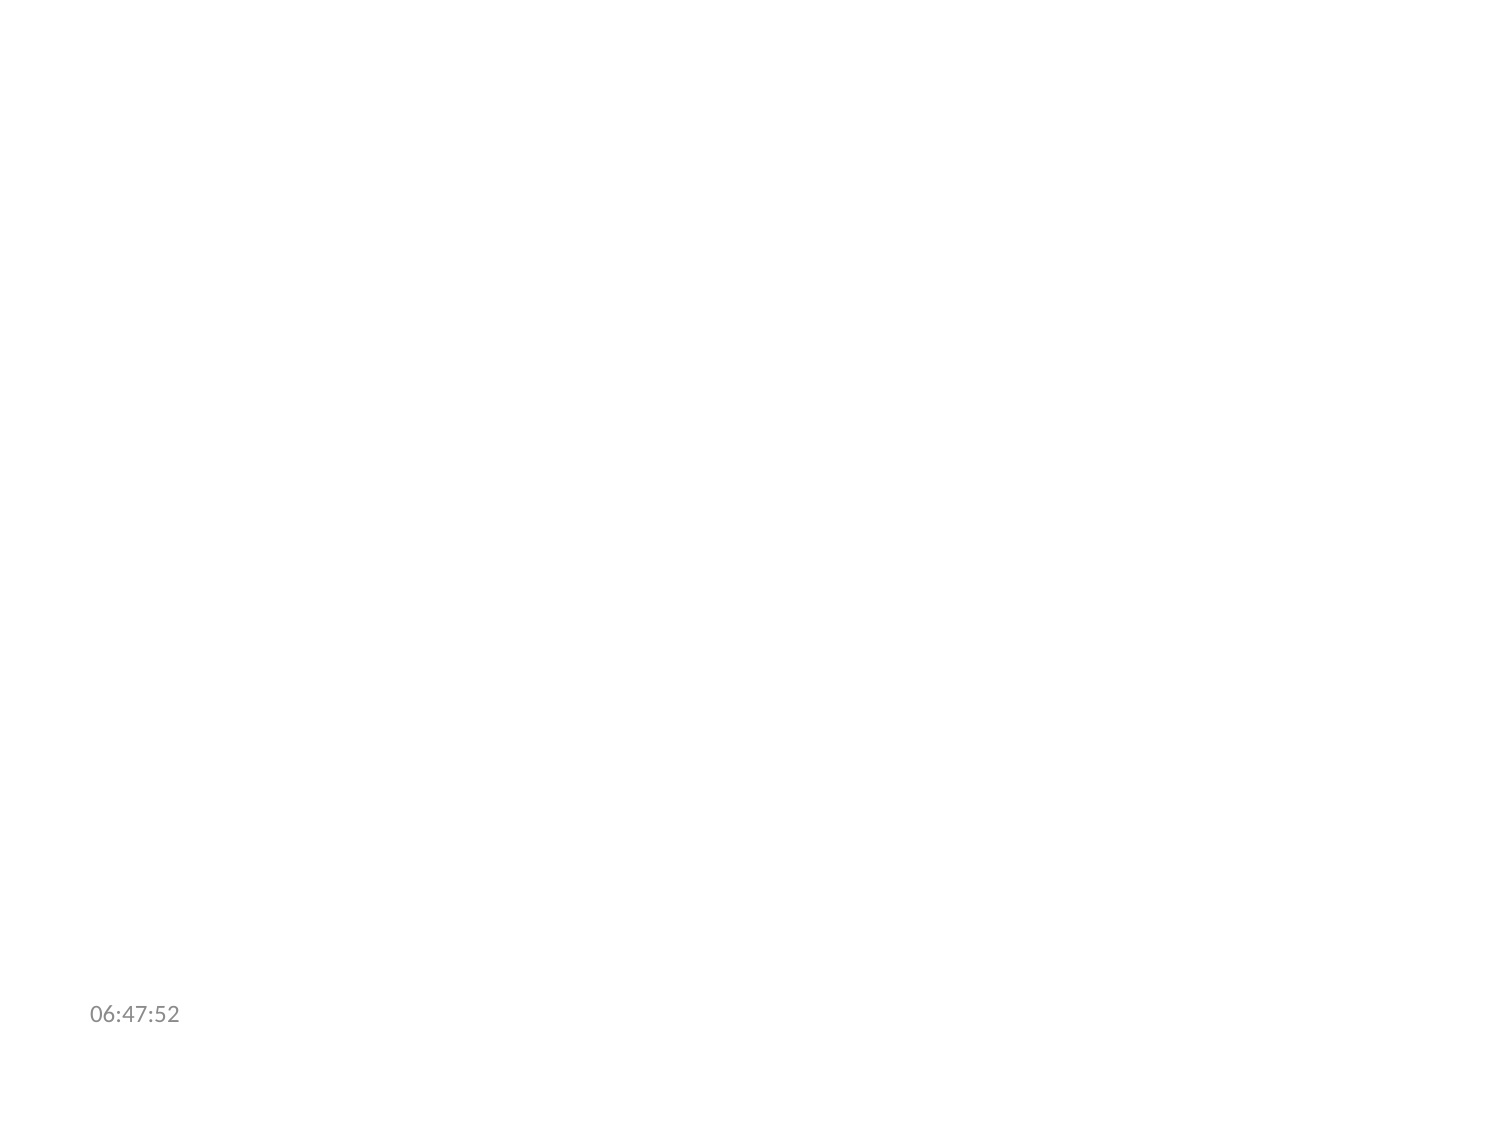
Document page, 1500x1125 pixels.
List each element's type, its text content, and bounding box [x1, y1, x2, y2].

text_box 15:35:09 [75, 982, 425, 1043]
